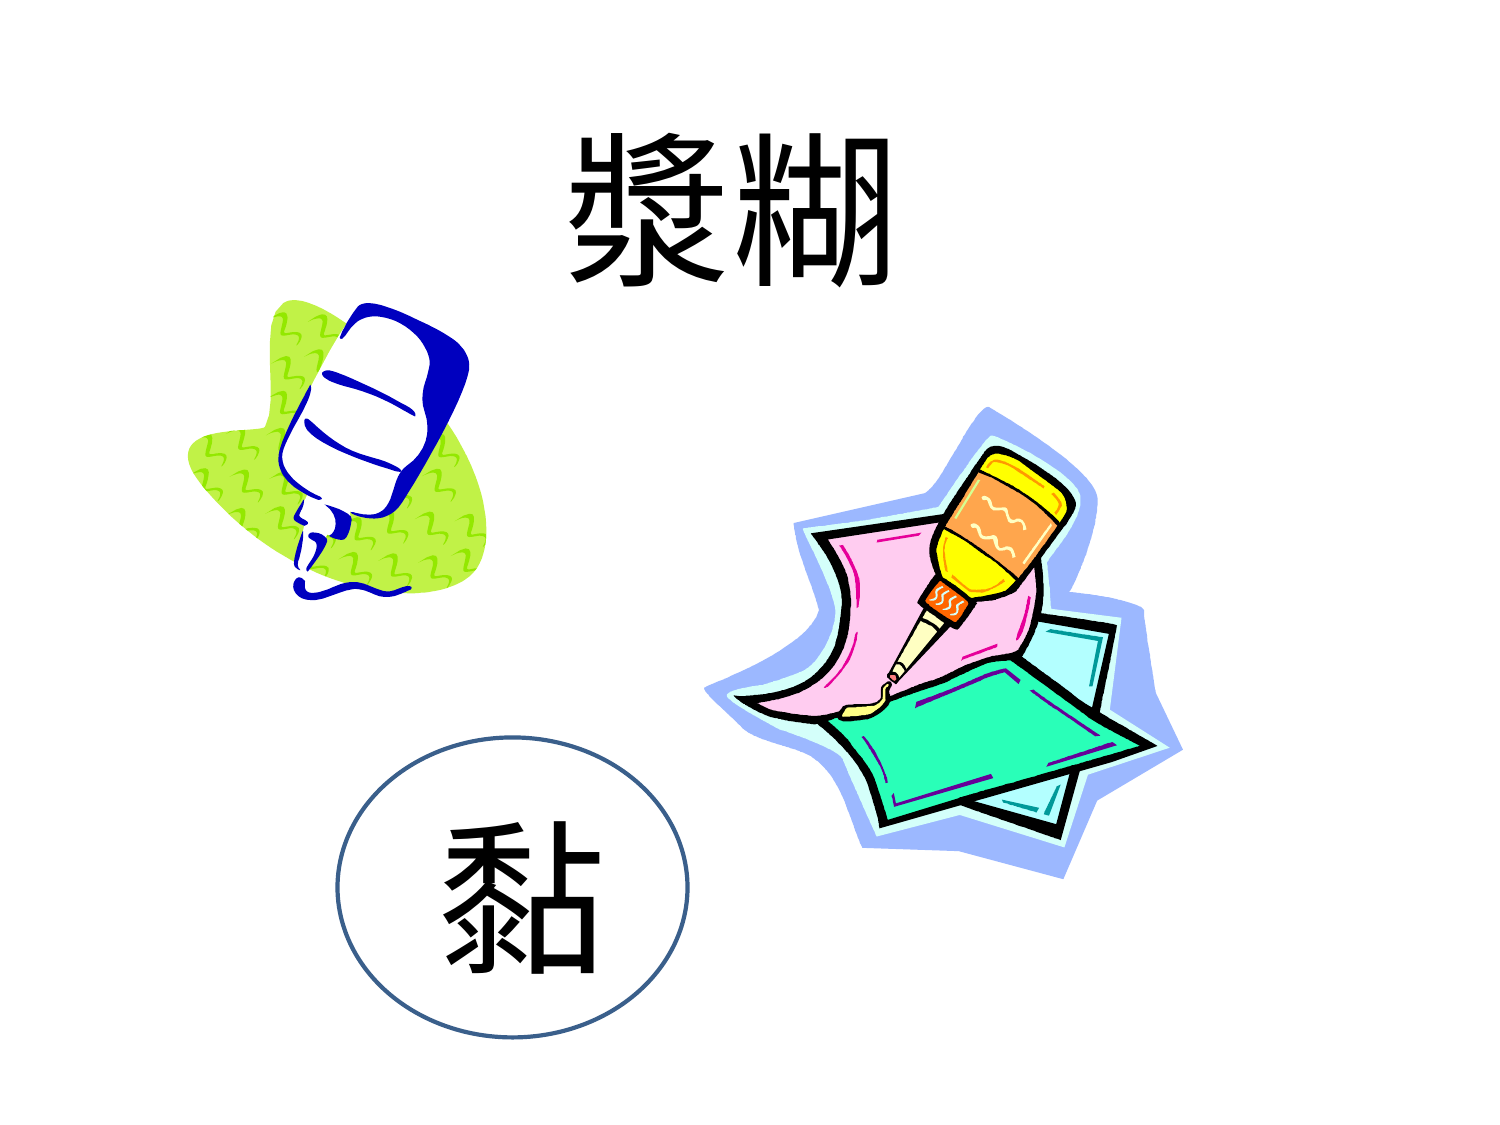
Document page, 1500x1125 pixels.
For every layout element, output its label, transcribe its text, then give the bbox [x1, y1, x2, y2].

text_box [335, 735, 690, 1040]
text_box 漿糊 [549, 99, 975, 315]
picture [699, 399, 1191, 887]
picture [187, 299, 488, 601]
text_box 黏 [425, 787, 625, 1003]
